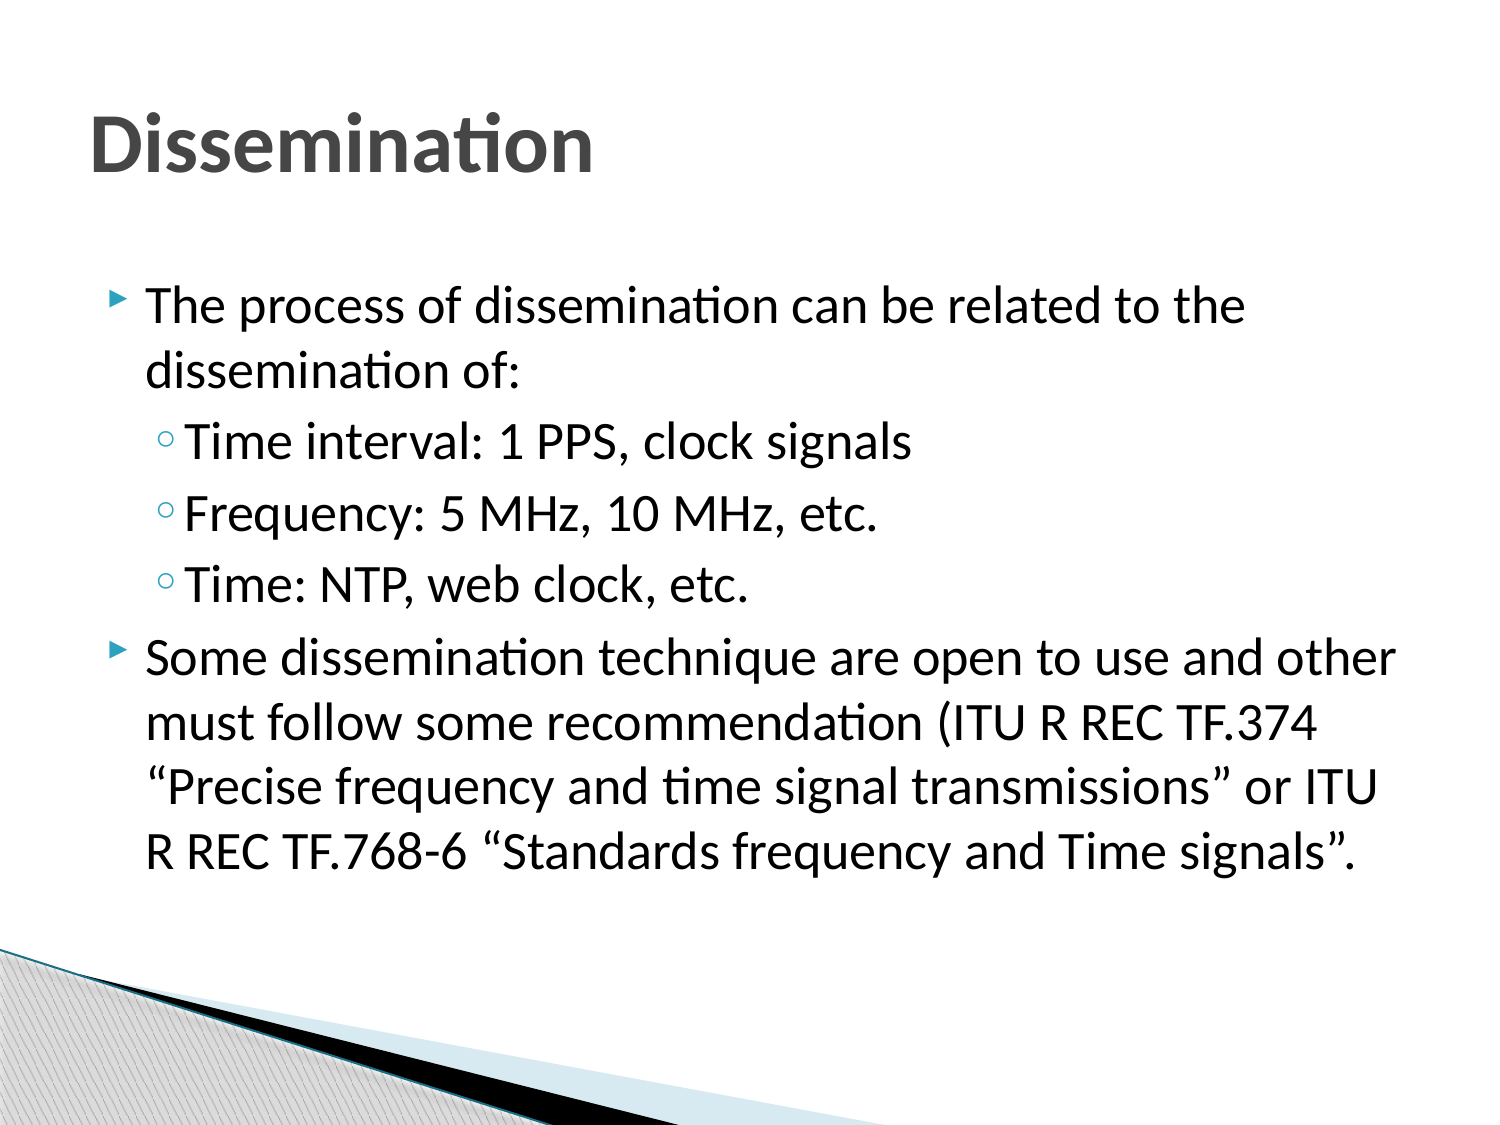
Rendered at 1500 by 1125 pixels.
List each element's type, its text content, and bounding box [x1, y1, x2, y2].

title Dissemination [75, 45, 1425, 233]
list The process of dissemination can be related to the dissemination of: Time interval: 1 PPS, clock signals Frequency: 5 MHz, 10 MHz, etc. Time: NTP, web clock, etc. Some dissemination technique are open to use and other must follow some recommendation (ITU R REC TF.374 “Precise frequency and time signal transmissions” or ITU R REC TF.768-6 “Standards frequency and Time signals”. [75, 262, 1425, 953]
